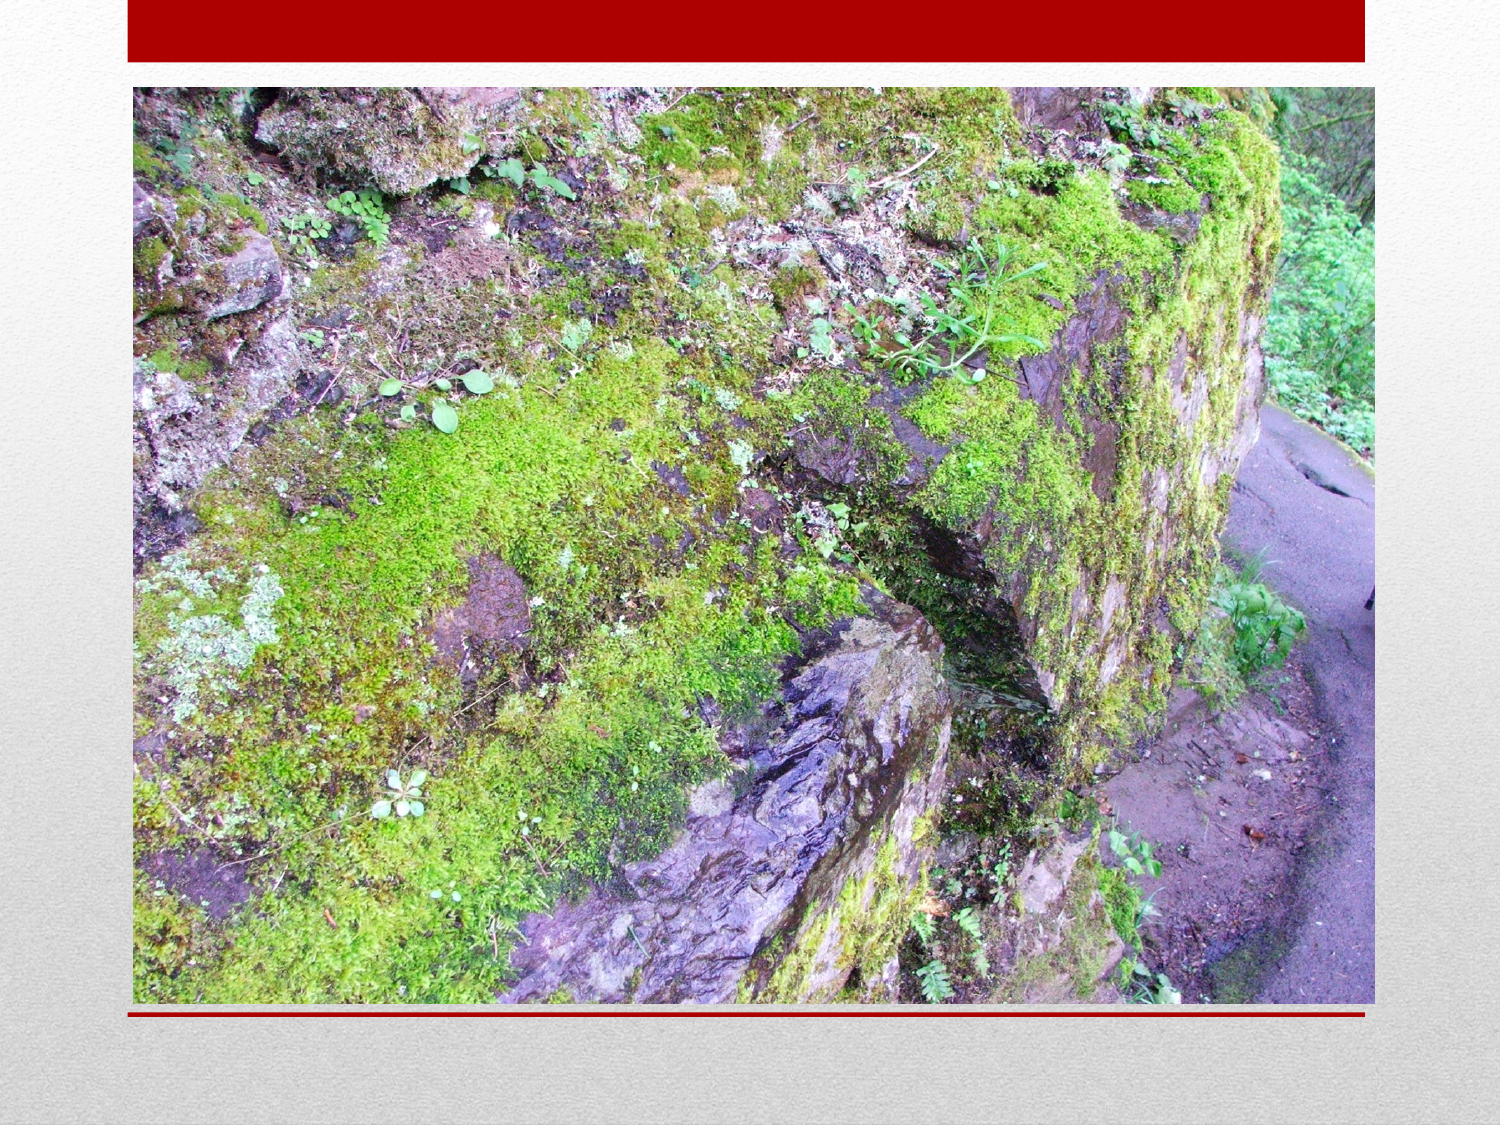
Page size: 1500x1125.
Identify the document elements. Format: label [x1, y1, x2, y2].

picture [132, 86, 1376, 1004]
